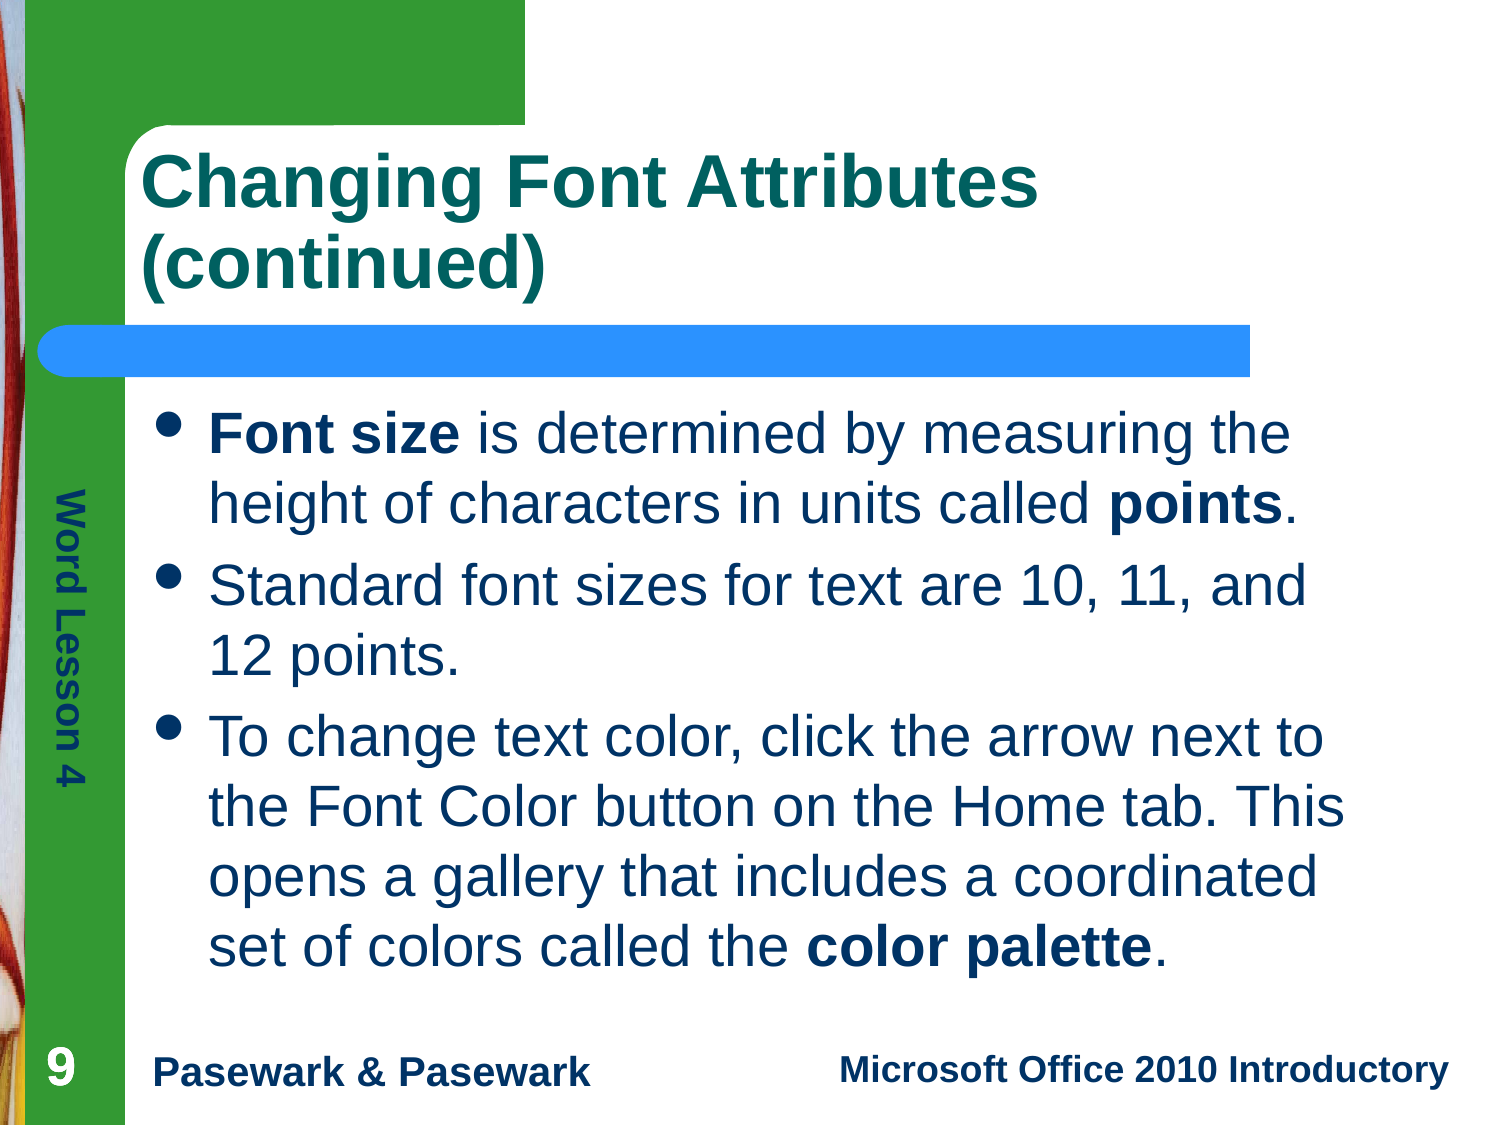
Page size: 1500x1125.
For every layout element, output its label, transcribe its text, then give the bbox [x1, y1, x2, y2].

picture [0, 0, 25, 1125]
text_box 9 [13, 1023, 111, 1105]
title Changing Font Attributes (continued) [124, 124, 1426, 313]
list Font size is determined by measuring the height of characters in units called points. Standard font sizes for text are 10, 11, and 12 points. To change text color, click the arrow next to the Font Color button on the Home tab. This opens a gallery that includes a coordinated set of colors called the color palette. [137, 387, 1400, 1076]
